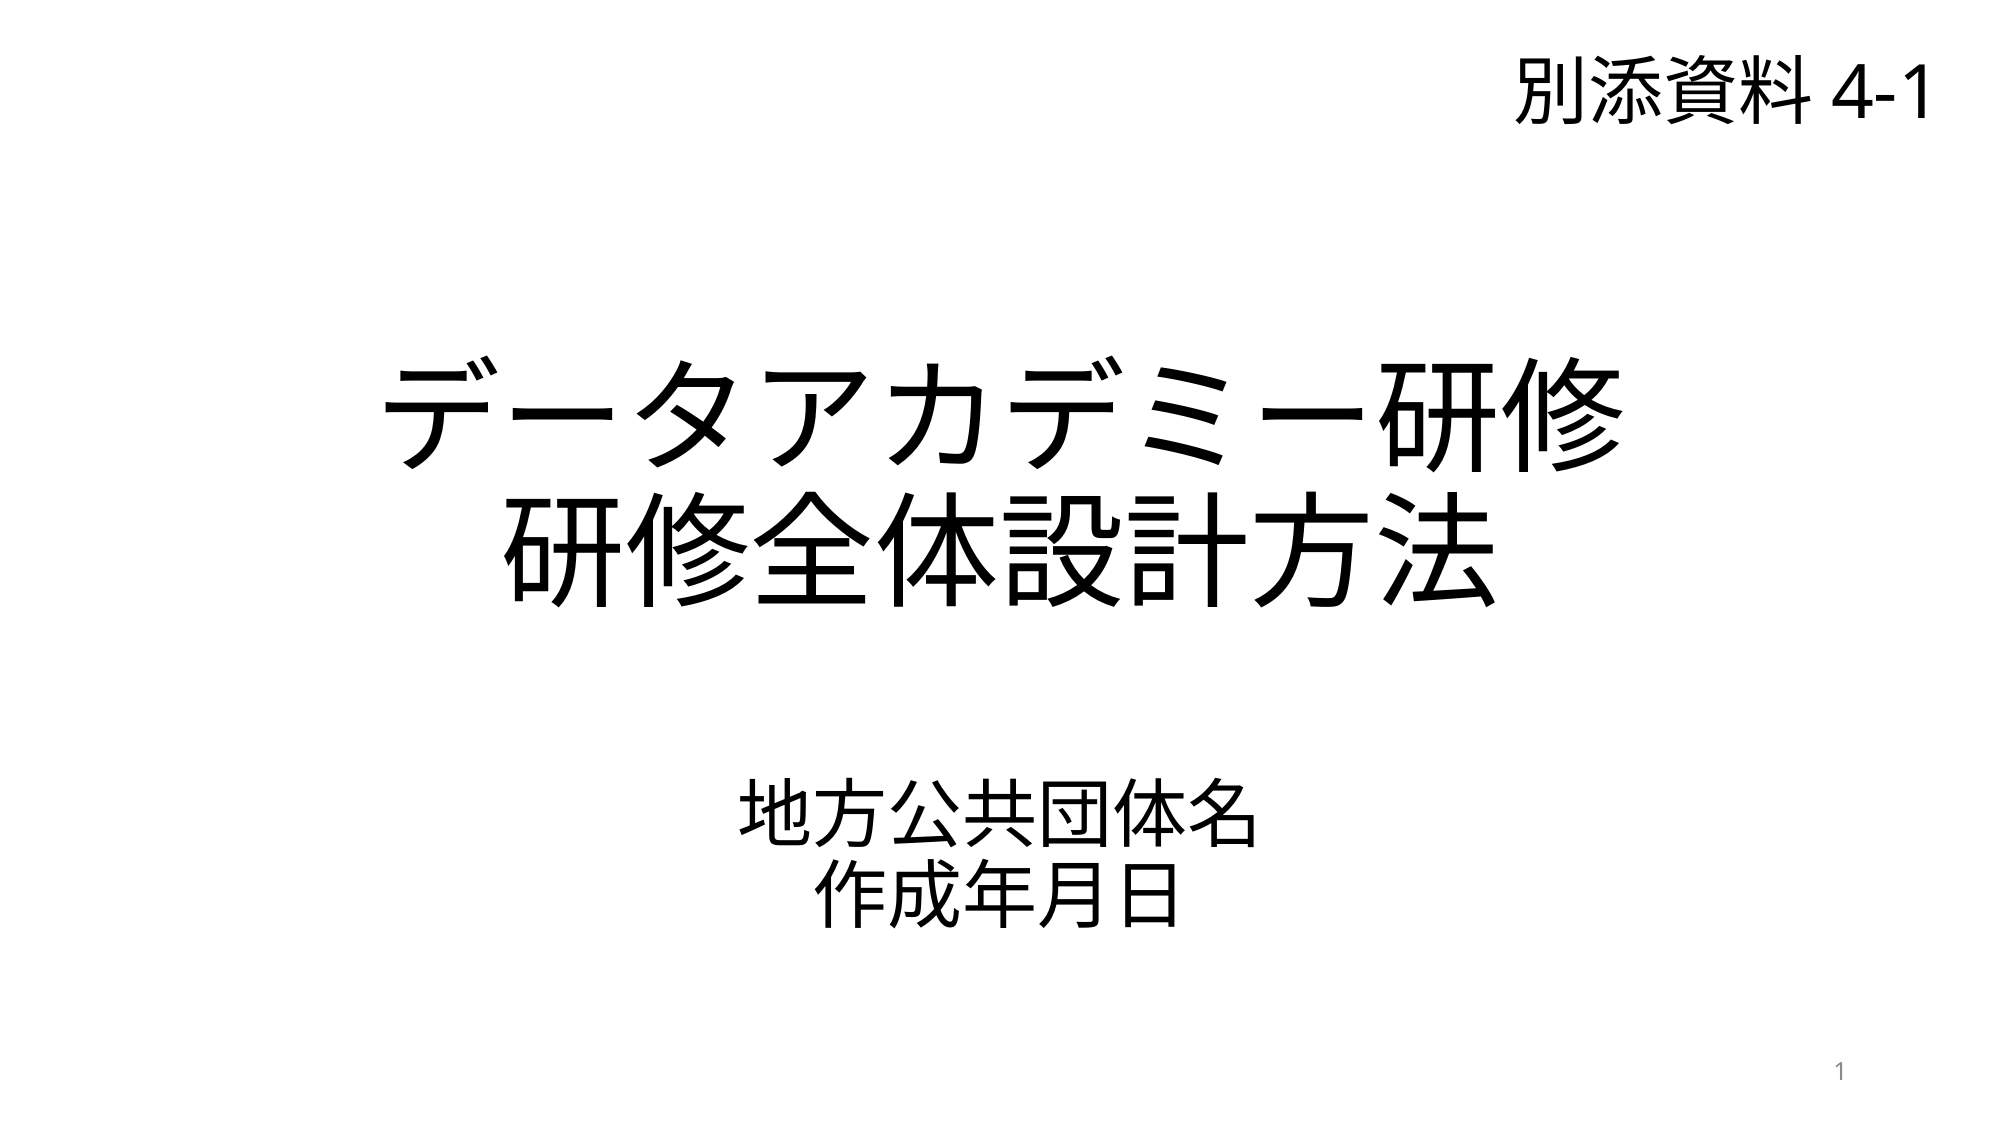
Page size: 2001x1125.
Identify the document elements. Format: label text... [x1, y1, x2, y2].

slide_number 1 [1412, 1042, 1863, 1103]
title データアカデミー研修 研修全体設計方法 [249, 240, 1750, 632]
subtitle 地方公共団体名 作成年月日 [249, 722, 1750, 994]
text_box 別添資料4-1 [456, 39, 1957, 150]
